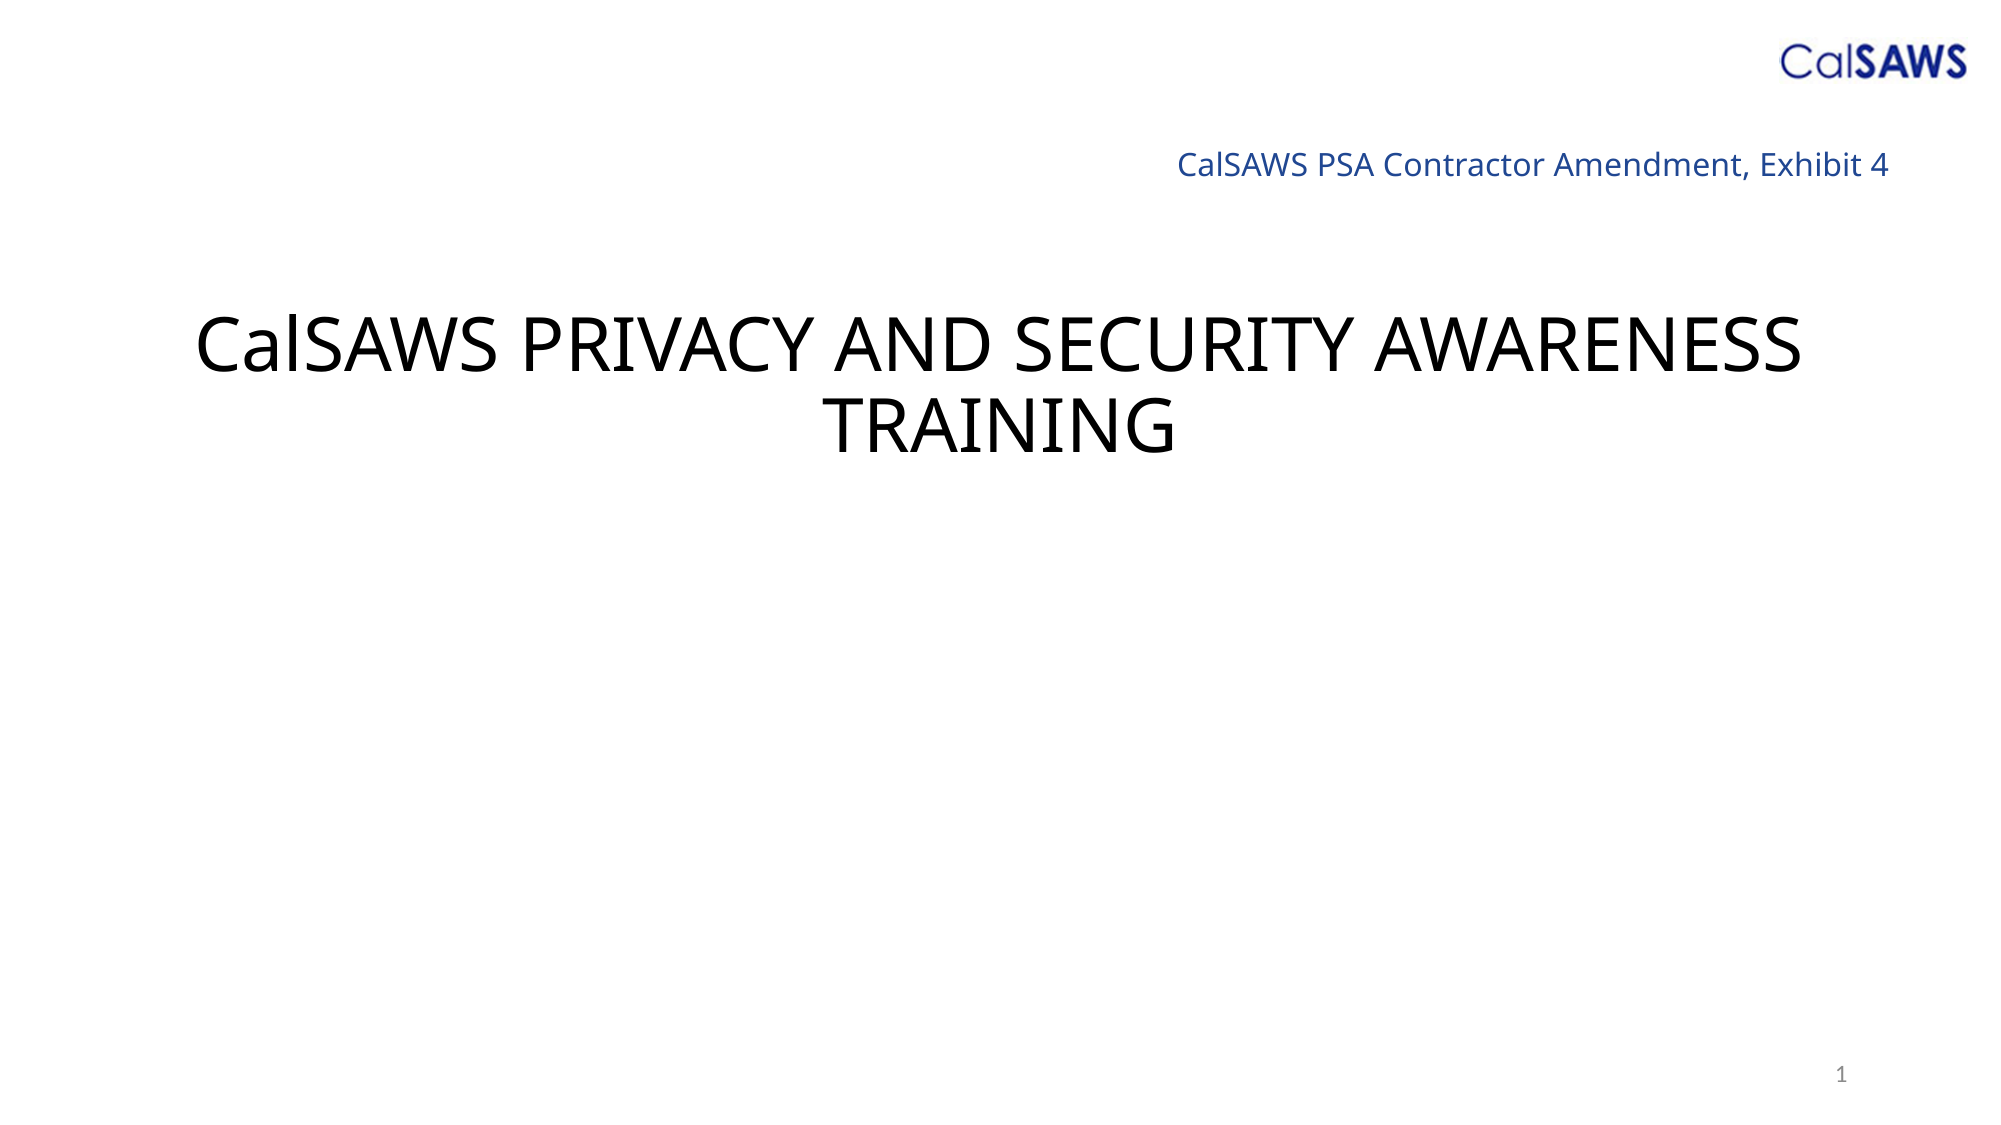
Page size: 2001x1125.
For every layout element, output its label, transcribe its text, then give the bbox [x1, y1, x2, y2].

slide_number 1 [1412, 1042, 1863, 1103]
picture [1779, 37, 1968, 84]
text_box CalSAWS PSA Contractor Amendment, Exhibit 4 [1162, 125, 1975, 202]
text_box CalSAWS PRIVACY AND SECURITY AWARENESS TRAINING [0, 374, 2000, 476]
